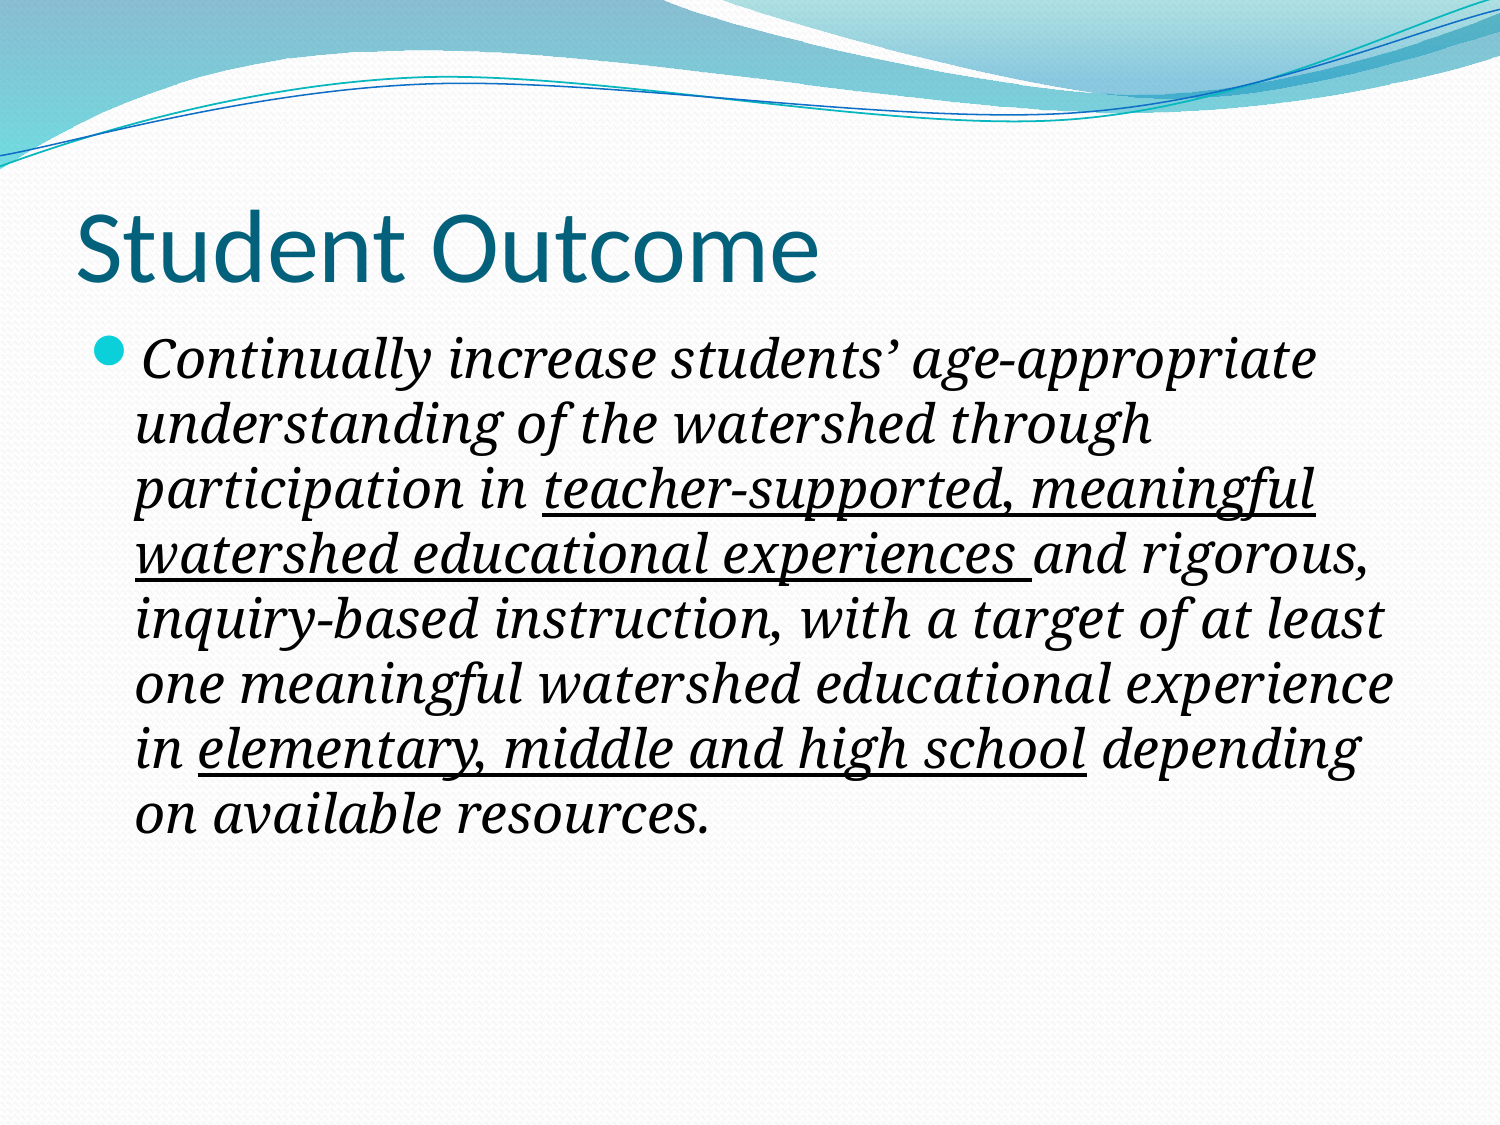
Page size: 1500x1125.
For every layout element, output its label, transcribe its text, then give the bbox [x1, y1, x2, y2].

title Student Outcome [75, 115, 1425, 303]
list Continually increase students’ age-appropriate understanding of the watershed through participation in teacher-supported, meaningful watershed educational experiences and rigorous, inquiry-based instruction, with a target of at least one meaningful watershed educational experience in elementary, middle and high school depending on available resources. [75, 317, 1425, 1038]
